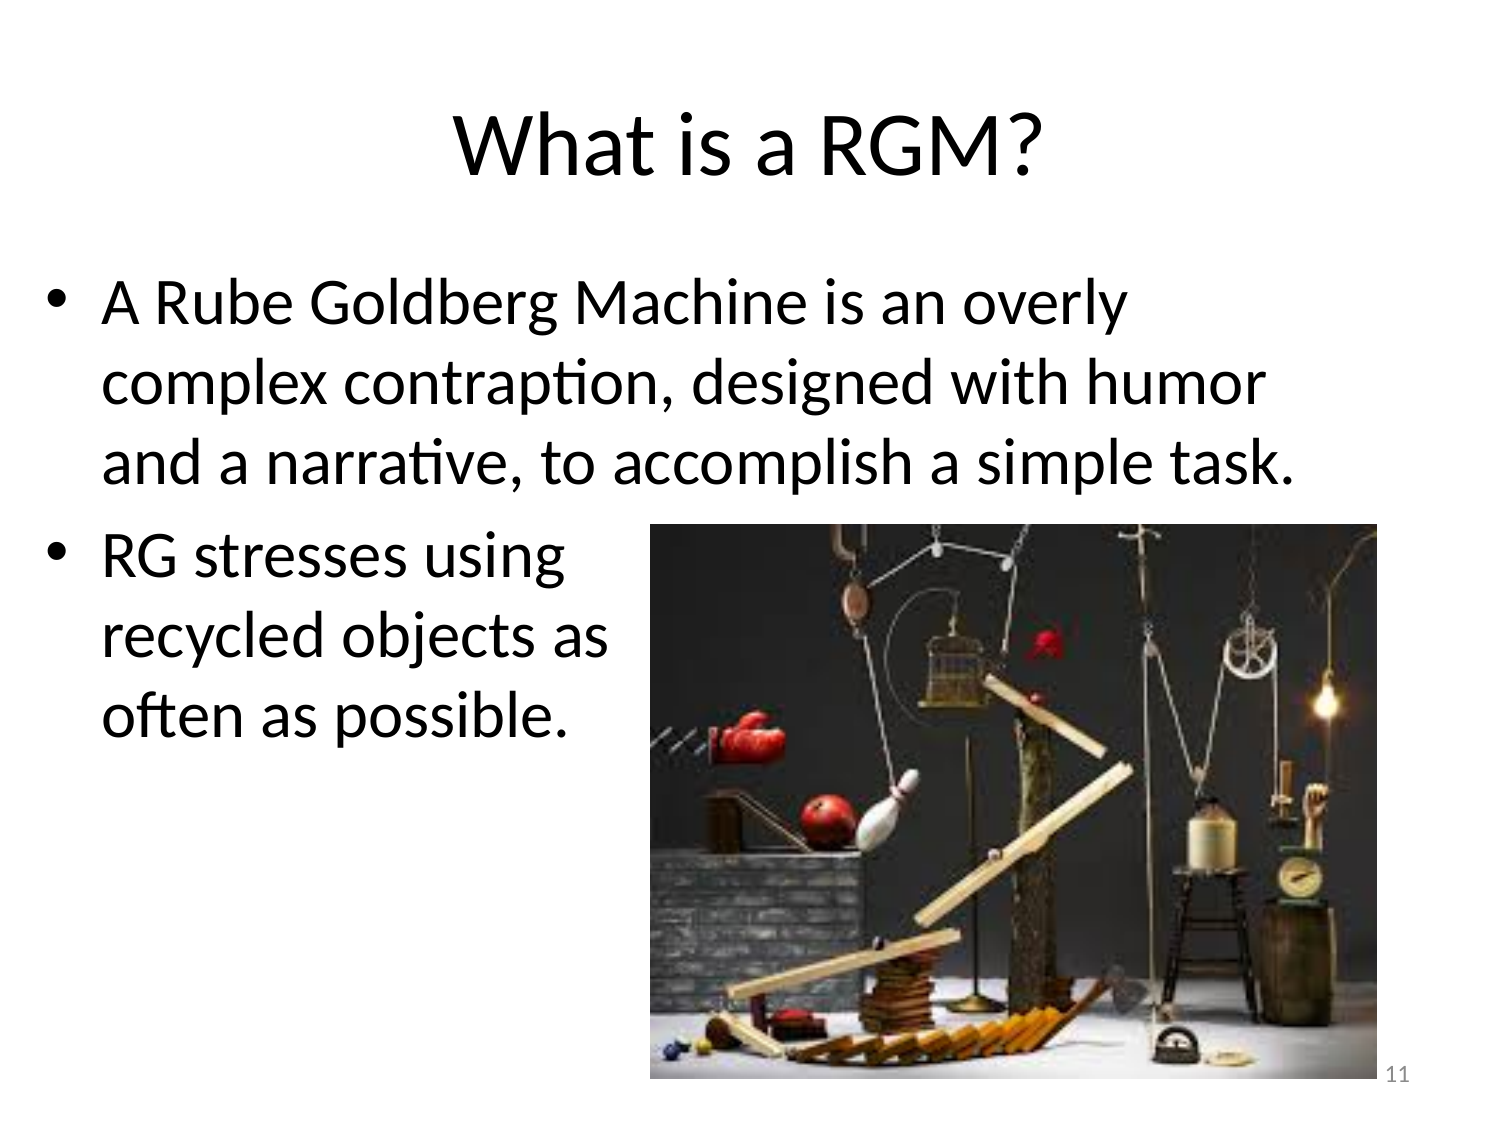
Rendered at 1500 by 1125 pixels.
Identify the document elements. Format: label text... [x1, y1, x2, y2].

title What is a RGM? [75, 45, 1425, 233]
picture [649, 524, 1377, 1080]
slide_number 11 [1074, 1042, 1425, 1103]
list A Rube Goldberg Machine is an overly complex contraption, designed with humor and a narrative, to accomplish a simple task. RG stresses using recycled objects as often as possible. [30, 249, 1380, 993]
